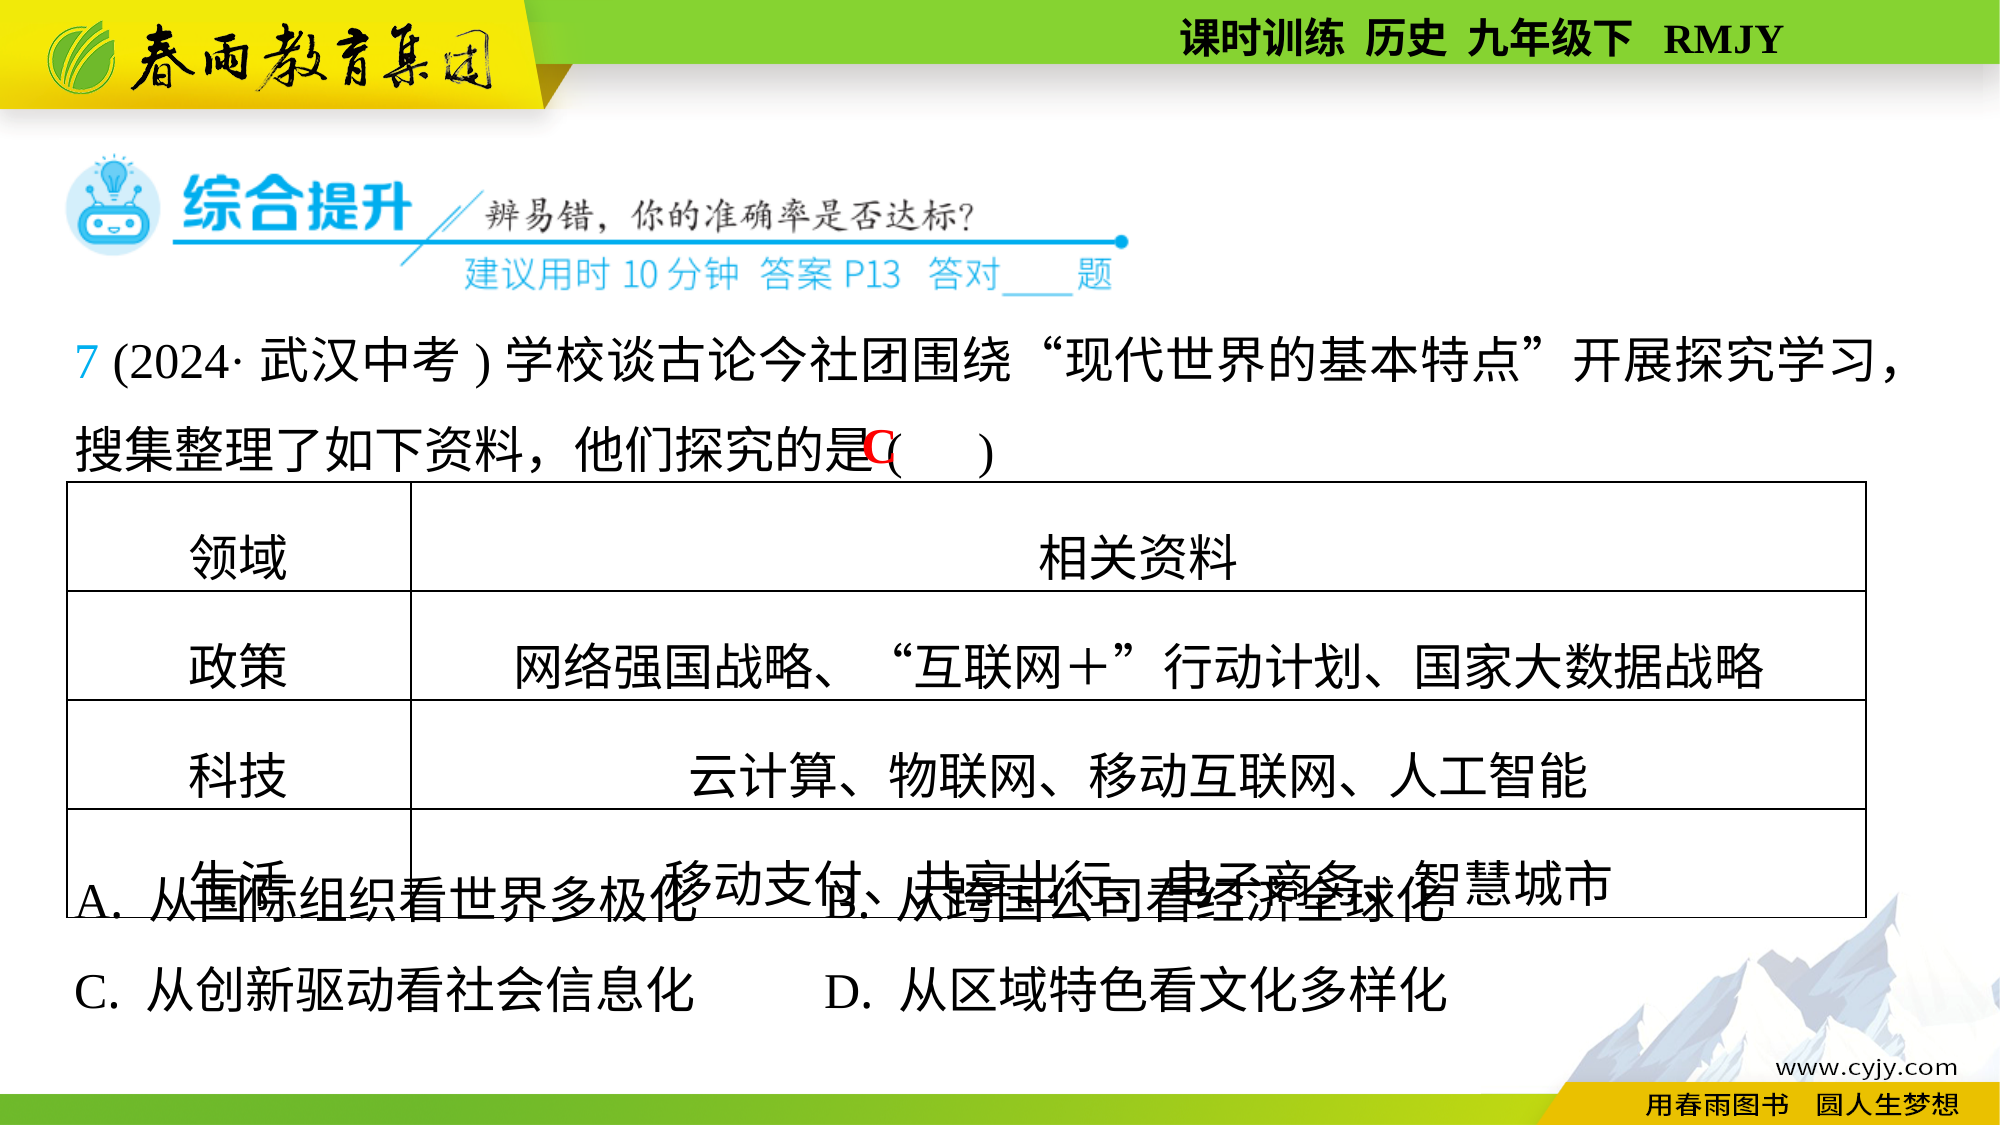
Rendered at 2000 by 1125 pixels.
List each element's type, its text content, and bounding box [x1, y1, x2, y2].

text_box C [846, 406, 913, 482]
picture [0, 0, 2000, 1125]
table_cell 移动支付、共享出行、电子商务、智慧城市 [412, 810, 1865, 917]
table_cell 云计算、物联网、移动互联网、人工智能 [412, 701, 1865, 808]
table_header 相关资料 [412, 483, 1865, 590]
table_header 领域 [68, 483, 410, 590]
list 7 (2024·武汉中考)学校谈古论今社团围绕“现代世界的基本特点”开展探究学习，搜集整理了如下资料，他们探究的是( ) A. 从国际组织看世界多极化 B. 从跨国公司看经济全球化 C. 从创新驱动看社会信息化 D. 从区域特色看文化多样化 [59, 291, 1944, 1034]
table_cell 政策 [68, 592, 410, 699]
table_cell 网络强国战略、“互联网＋”行动计划、国家大数据战略 [412, 592, 1865, 699]
table_cell 科技 [68, 701, 410, 808]
table_cell 生活 [68, 810, 410, 917]
